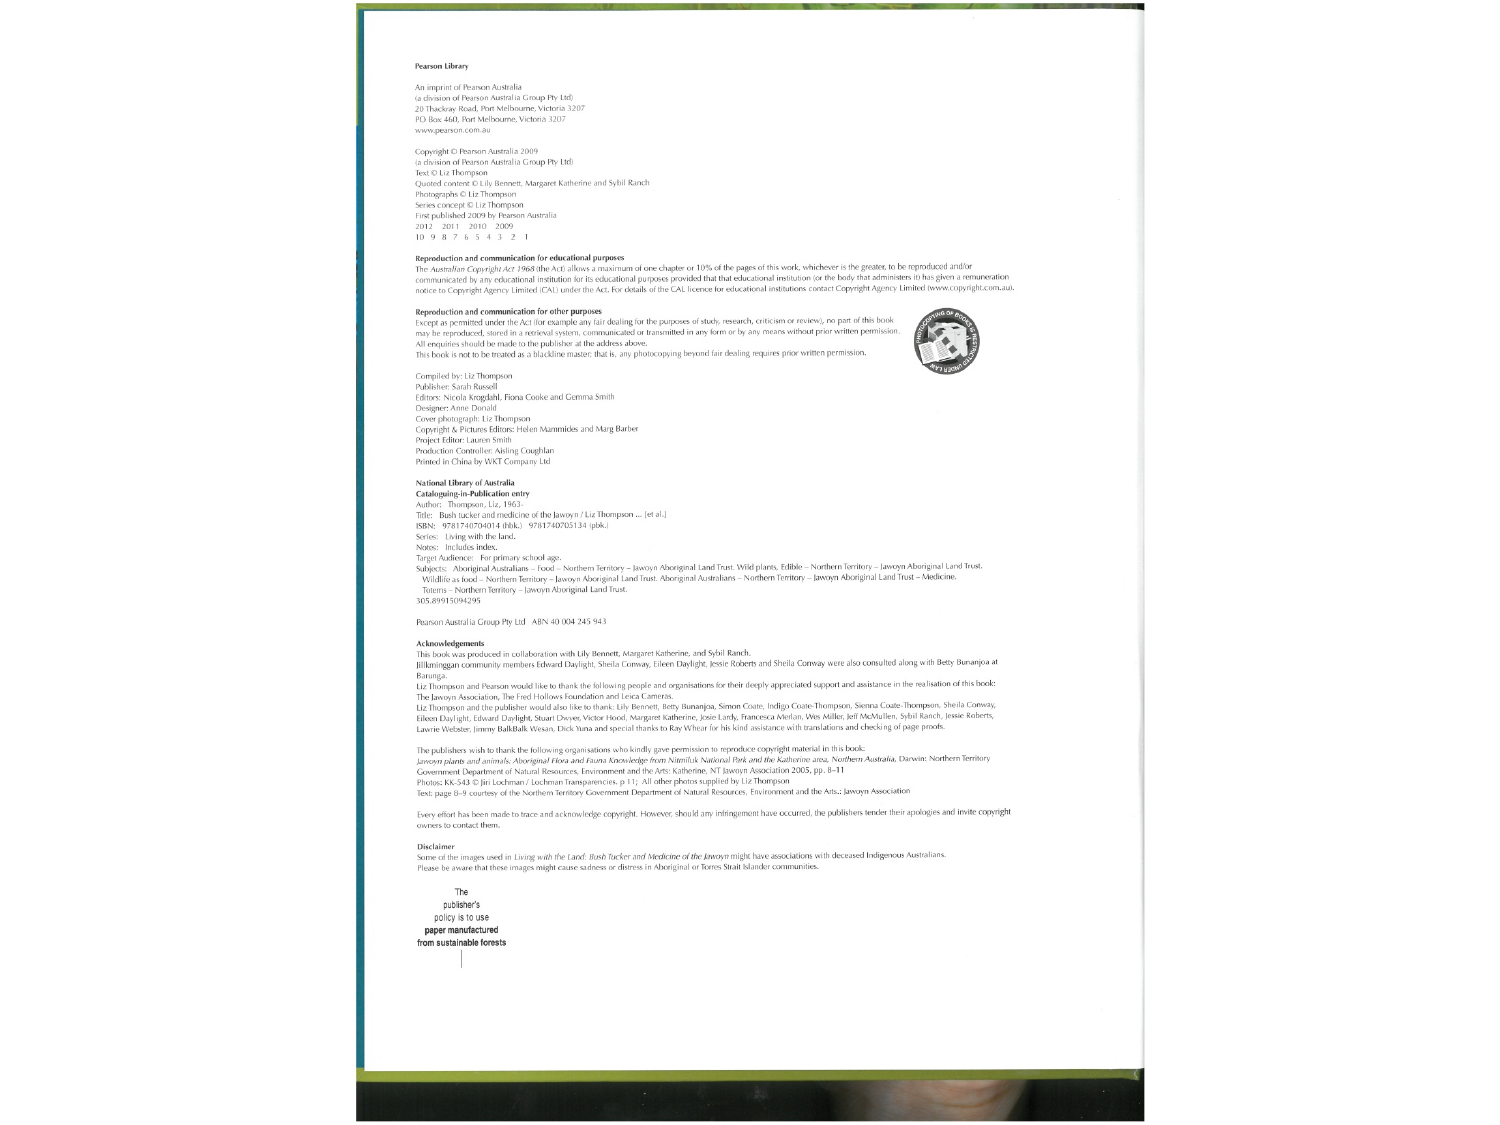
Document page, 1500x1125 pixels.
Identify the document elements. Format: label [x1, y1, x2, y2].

picture [351, 0, 1148, 1125]
